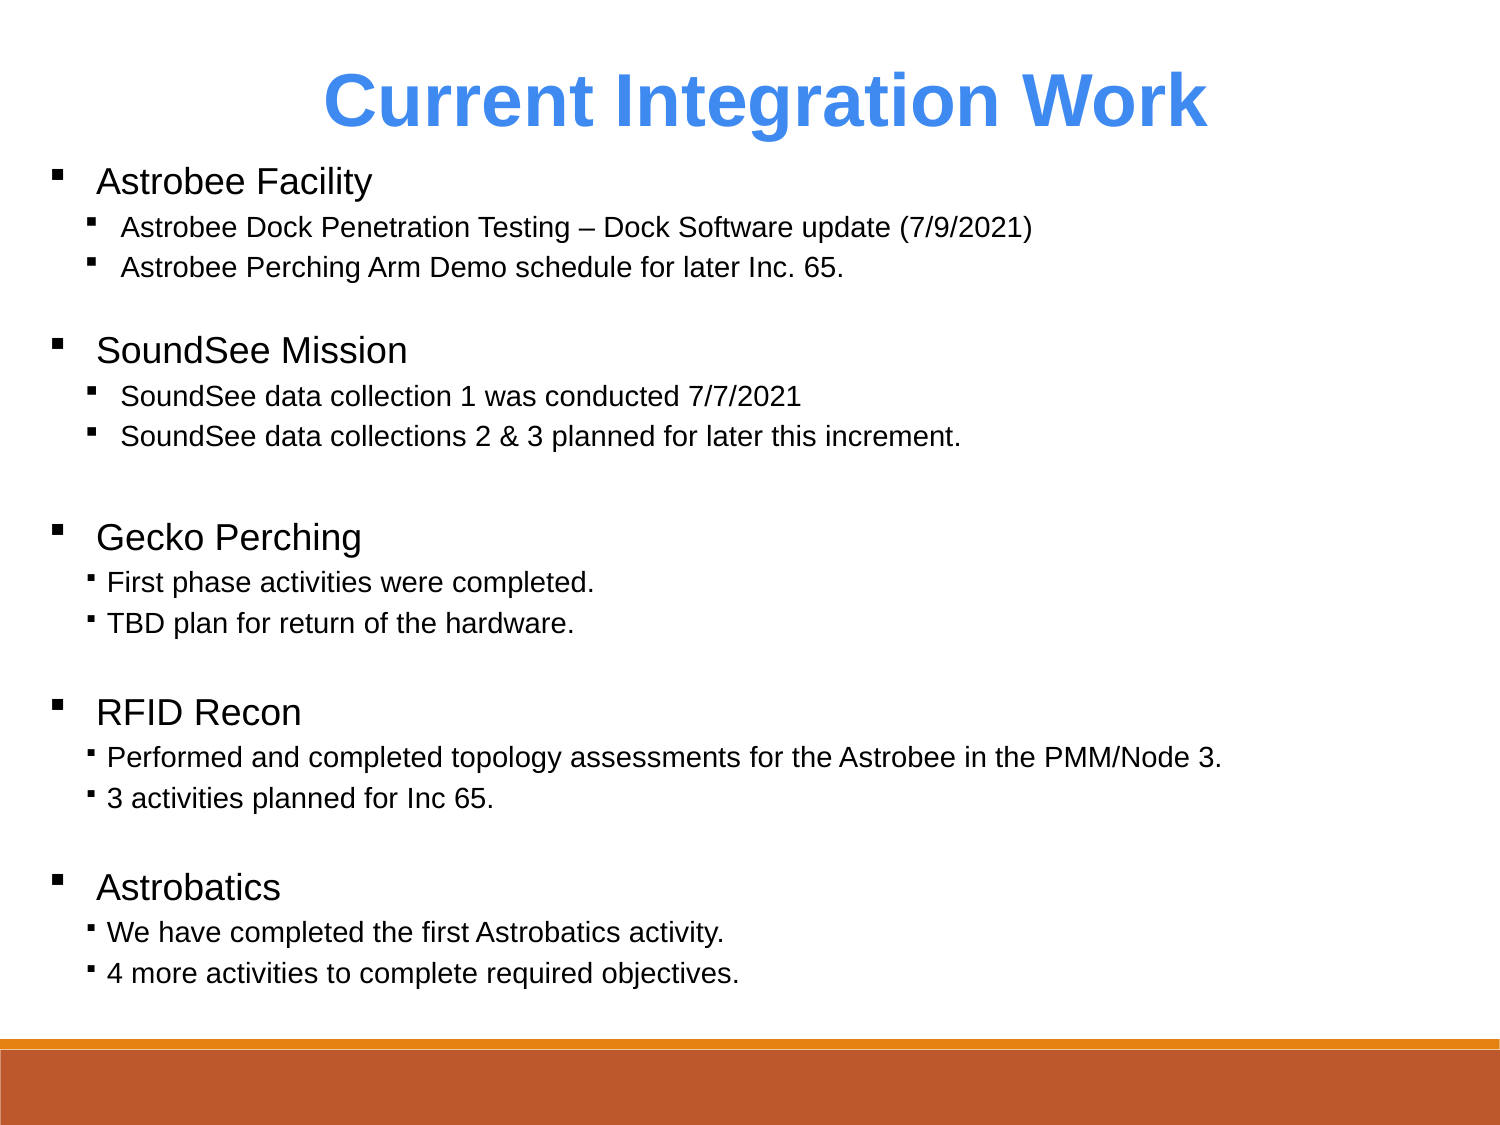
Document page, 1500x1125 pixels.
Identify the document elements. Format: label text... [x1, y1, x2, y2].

text_box Astrobee Facility Astrobee Dock Penetration Testing – Dock Software update (7/9/2021) Astrobee Perching Arm Demo schedule for later Inc. 65. SoundSee Mission SoundSee data collection 1 was conducted 7/7/2021 SoundSee data collections 2 & 3 planned for later this increment. Gecko Perching First phase activities were completed. TBD plan for return of the hardware. RFID Recon Performed and completed topology assessments for the Astrobee in the PMM/Node 3. 3 activities planned for Inc 65. Astrobatics We have completed the first Astrobatics activity. 4 more activities to complete required objectives. [0, 149, 1428, 1125]
text_box Current Integration Work [308, 43, 1225, 149]
